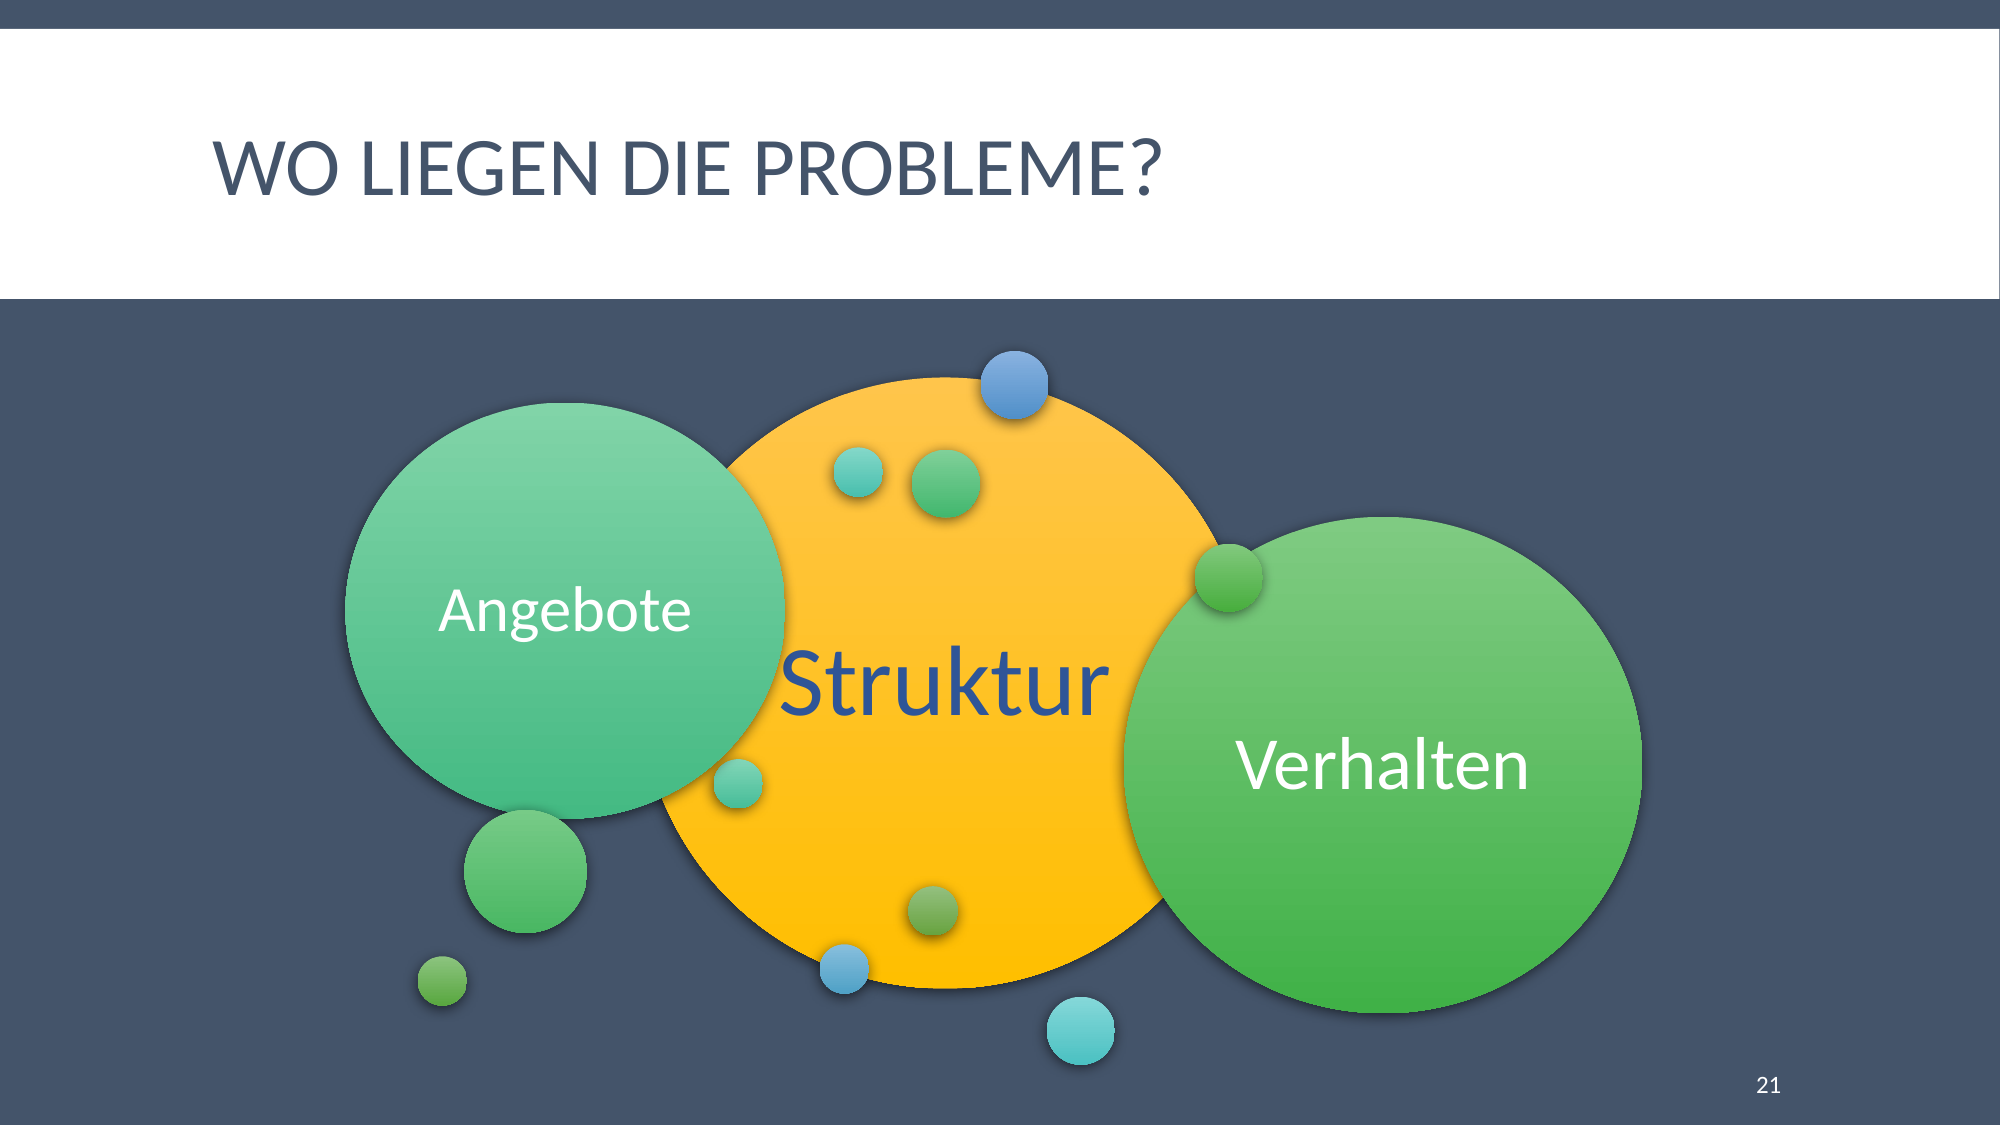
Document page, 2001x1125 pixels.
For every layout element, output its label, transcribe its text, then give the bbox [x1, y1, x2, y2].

slide_number 21 [1748, 1053, 1904, 1114]
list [387, 299, 1648, 1014]
title Wo liegen die Probleme? [197, 46, 1803, 295]
